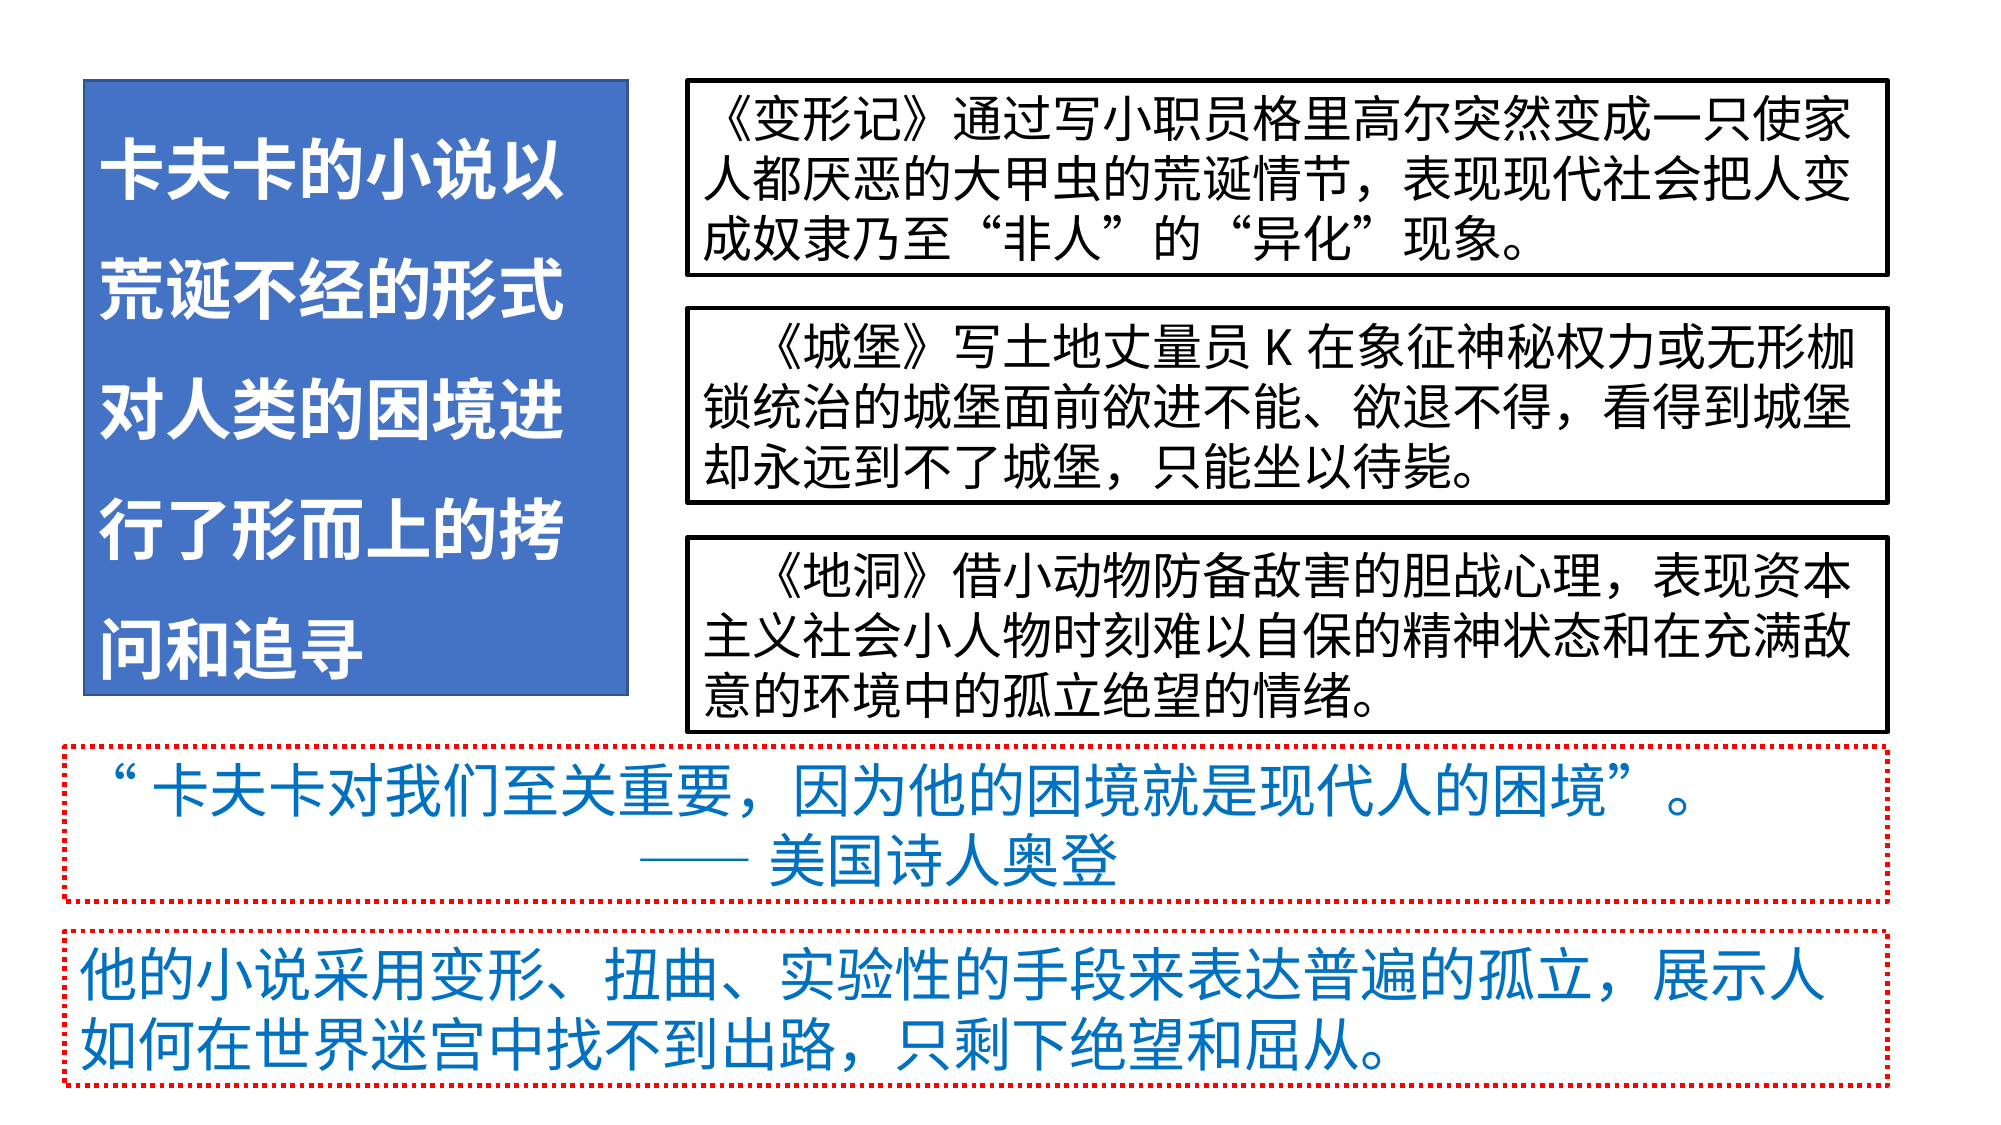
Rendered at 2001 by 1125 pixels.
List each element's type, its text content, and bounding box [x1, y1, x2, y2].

text_box 卡夫卡的小说以荒诞不经的形式对人类的困境进行了形而上的拷问和追寻 [83, 79, 629, 696]
text_box 《城堡》写土地丈量员K在象征神秘权力或无形枷锁统治的城堡面前欲进不能、欲退不得，看得到城堡却永远到不了城堡，只能坐以待毙。 [687, 307, 1888, 503]
text_box 他的小说采用变形、扭曲、实验性的手段来表达普遍的孤立，展示人如何在世界迷宫中找不到出路，只剩下绝望和屈从。 [64, 931, 1888, 1086]
text_box 《地洞》借小动物防备敌害的胆战心理，表现资本主义社会小人物时刻难以自保的精神状态和在充满敌意的环境中的孤立绝望的情绪。 [687, 537, 1888, 733]
text_box 《变形记》通过写小职员格里高尔突然变成一只使家人都厌恶的大甲虫的荒诞情节，表现现代社会把人变成奴隶乃至“非人”的“异化”现象。 [687, 80, 1888, 276]
text_box “卡夫卡对我们至关重要，因为他的困境就是现代人的困境”。 ——美国诗人奥登 [64, 746, 1888, 902]
